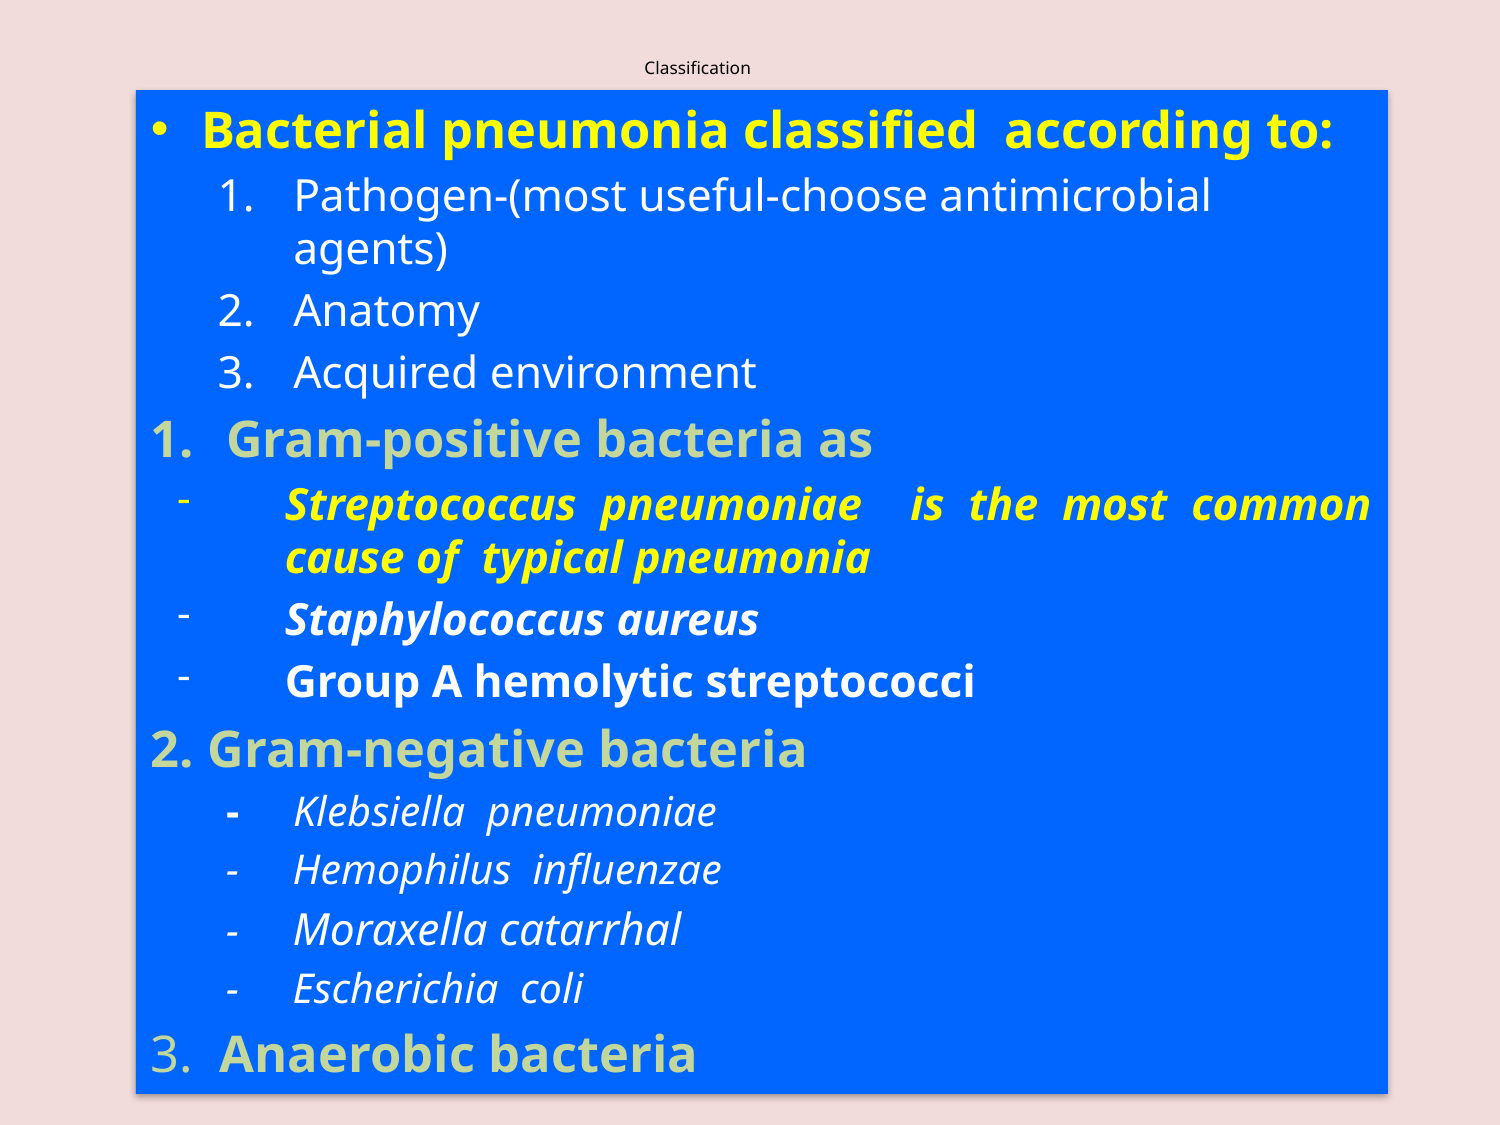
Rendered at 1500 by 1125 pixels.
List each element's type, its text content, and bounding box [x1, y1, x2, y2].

title Classification [112, 16, 1284, 138]
list Bacterial pneumonia classified according to: Pathogen-(most useful-choose antimicrobial agents) Anatomy Acquired environment Gram-positive bacteria as Streptococcus pneumoniae is the most common cause of typical pneumonia Staphylococcus aureus Group A hemolytic streptococci 2. Gram-negative bacteria - Klebsiella pneumoniae - Hemophilus influenzae - Moraxella catarrhal - Escherichia coli 3. Anaerobic bacteria [135, 90, 1388, 1094]
